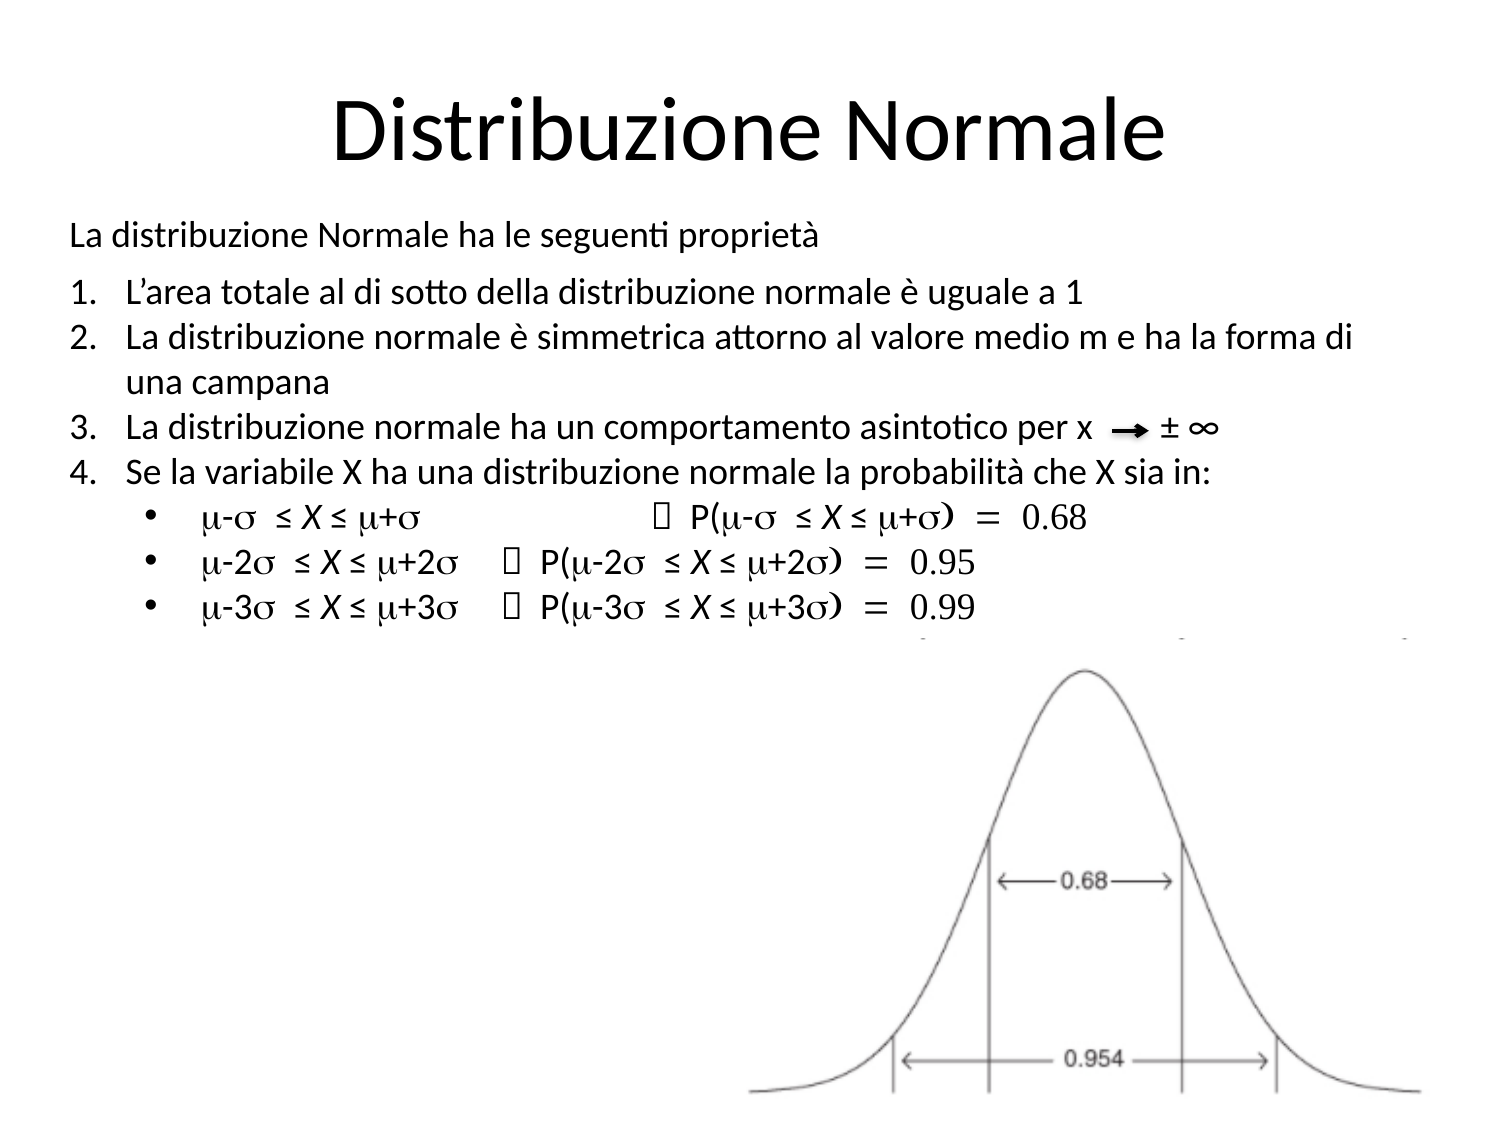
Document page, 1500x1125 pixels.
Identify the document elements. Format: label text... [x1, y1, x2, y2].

text_box La distribuzione Normale ha le seguenti proprietà L’area totale al di sotto della distribuzione normale è uguale a 1 La distribuzione normale è simmetrica attorno al valore medio m e ha la forma di una campana La distribuzione normale ha un comportamento asintotico per x ± ∞ Se la variabile X ha una distribuzione normale la probabilità che X sia in: m-s ≤ X ≤ m+s  P(m-s ≤ X ≤ m+s) = 0.68 m-2s ≤ X ≤ m+2s  P(m-2s ≤ X ≤ m+2s) = 0.95 m-3s ≤ X ≤ m+3s  P(m-3s ≤ X ≤ m+3s) = 0.99 [54, 202, 1425, 635]
title Distribuzione Normale [75, 45, 1425, 202]
picture [716, 638, 1452, 1113]
